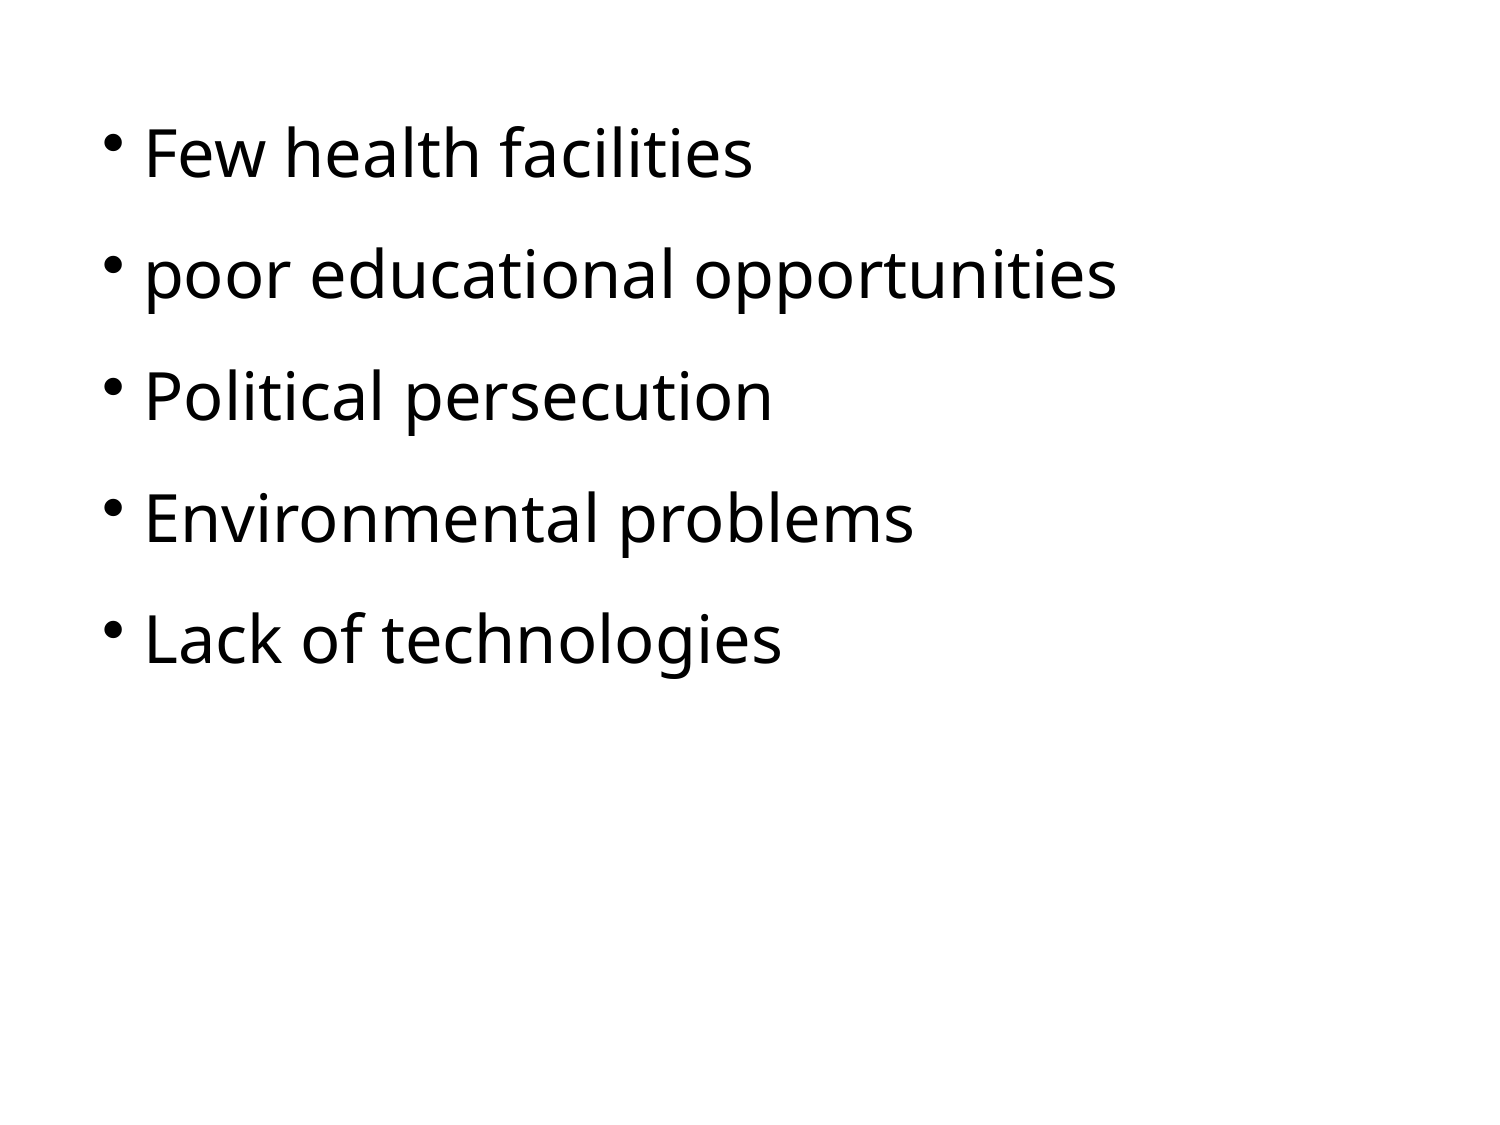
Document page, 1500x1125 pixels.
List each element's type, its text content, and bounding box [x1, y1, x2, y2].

text_box Few health facilities poor educational opportunities Political persecution Environmental problems Lack of technologies [87, 74, 1413, 685]
